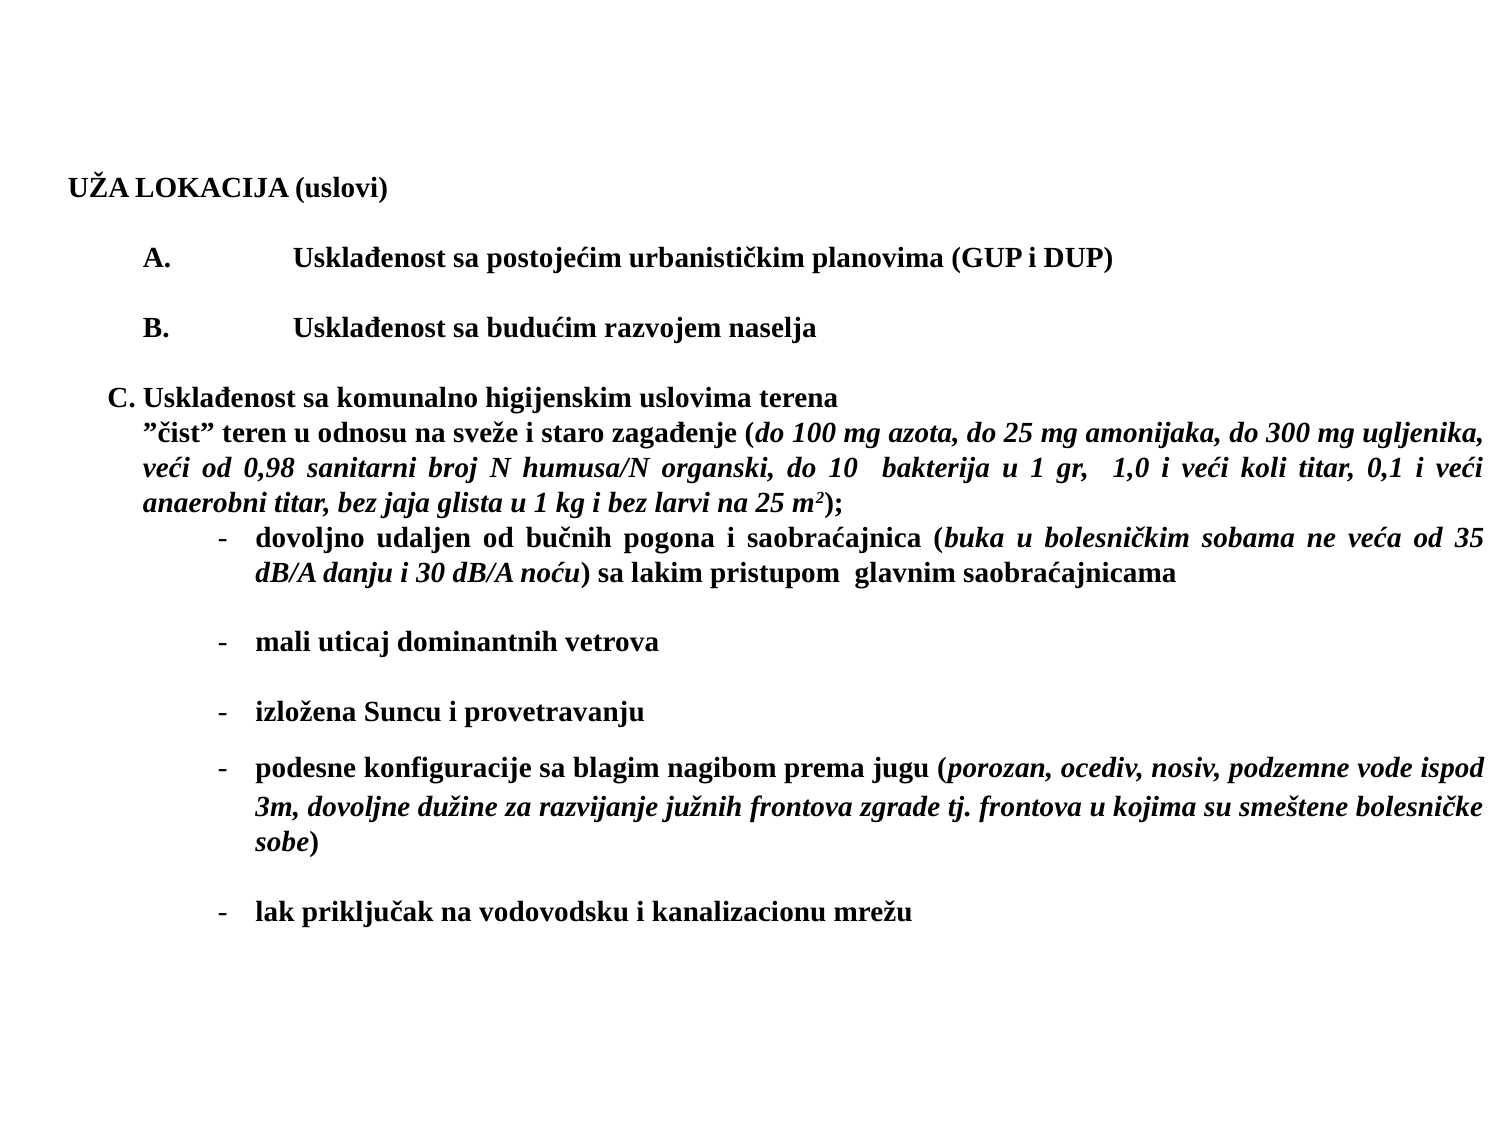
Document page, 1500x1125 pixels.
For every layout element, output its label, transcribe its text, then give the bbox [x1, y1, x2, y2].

text_box UŽA LOKACIJA (uslovi) A. Usklađenost sa postojećim urbanističkim planovima (GUP i DUP) B. Usklađenost sa budućim razvojem naselja Usklađenost sa komunalno higijenskim uslovima terena ”čist” teren u odnosu na sveže i staro zagađenje (do 100 mg azota, do 25 mg amonijaka, do 300 mg ugljenika, veći od 0,98 sanitarni broj N humusa/N organski, do 10 bakterija u 1 gr, 1,0 i veći koli titar, 0,1 i veći anaerobni titar, bez jaja glista u 1 kg i bez larvi na 25 m2); - dovoljno udaljen od bučnih pogona i saobraćajnica (buka u bolesničkim sobama ne veća od 35 dB/A danju i 30 dB/A noću) sa lakim pristupom glavnim saobraćajnicama - mali uticaj dominantnih vetrova - izložena Suncu i provetravanju - podesne konfiguracije sa blagim nagibom prema jugu (porozan, ocediv, nosiv, podzemne vode ispod 3m, dovoljne dužine za razvijanje južnih frontova zgrade tj. frontova u kojima su smeštene bolesničke sobe) - lak priključak na vodovodsku i kanalizacionu mrežu [53, 160, 1500, 1040]
